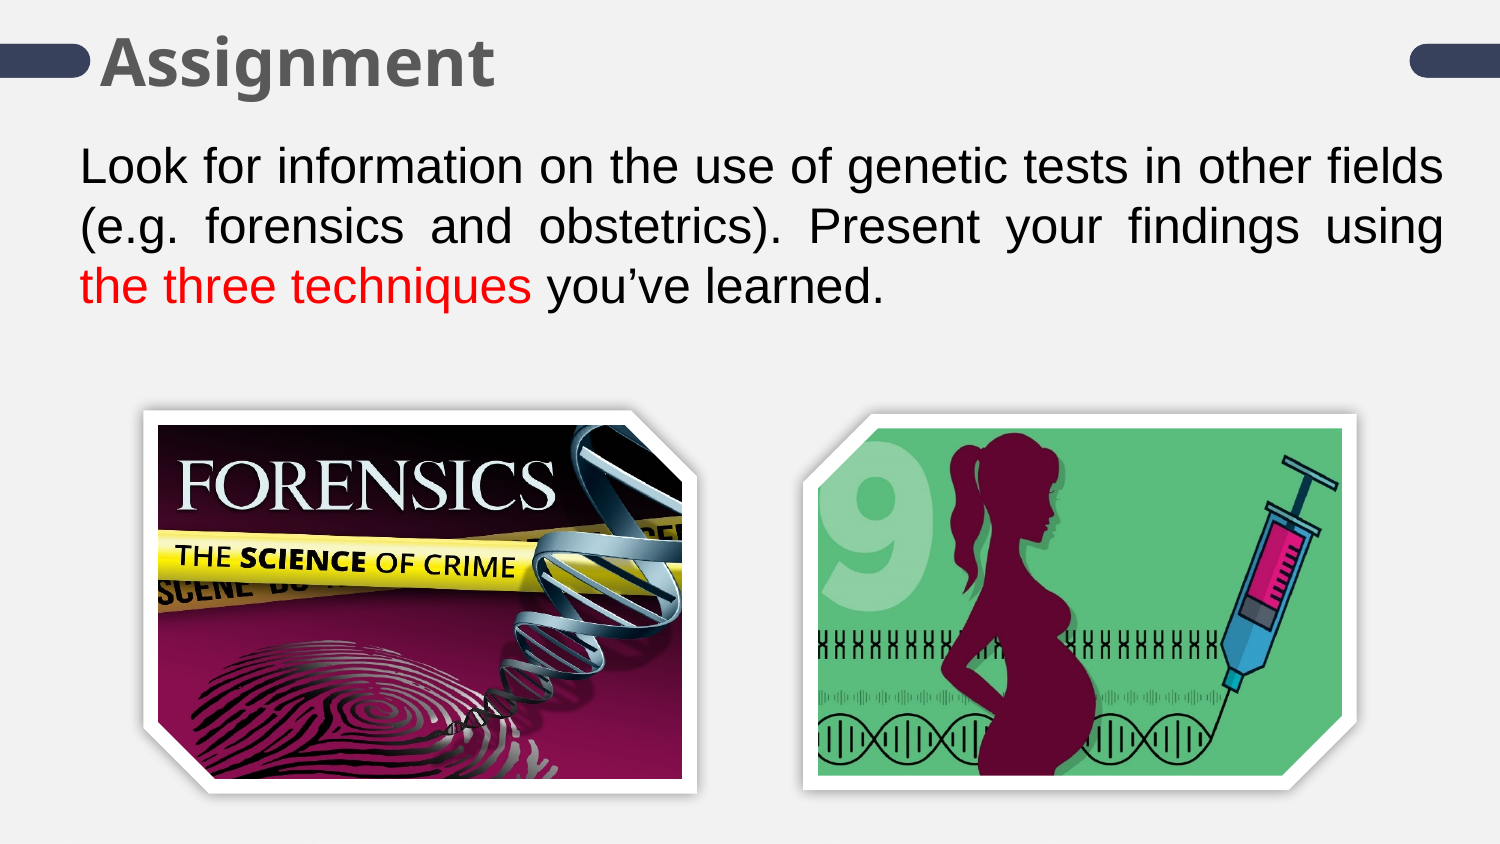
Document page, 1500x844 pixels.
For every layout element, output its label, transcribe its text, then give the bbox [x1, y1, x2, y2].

text_box Assignment [100, 28, 857, 91]
picture [810, 420, 1350, 784]
text_box Look for information on the use of genetic tests in other fields (e.g. forensics and obstetrics). Present your findings using the three techniques you’ve learned. [64, 126, 1461, 844]
text_box [1409, 41, 1500, 80]
text_box [0, 41, 93, 80]
picture [150, 417, 690, 787]
